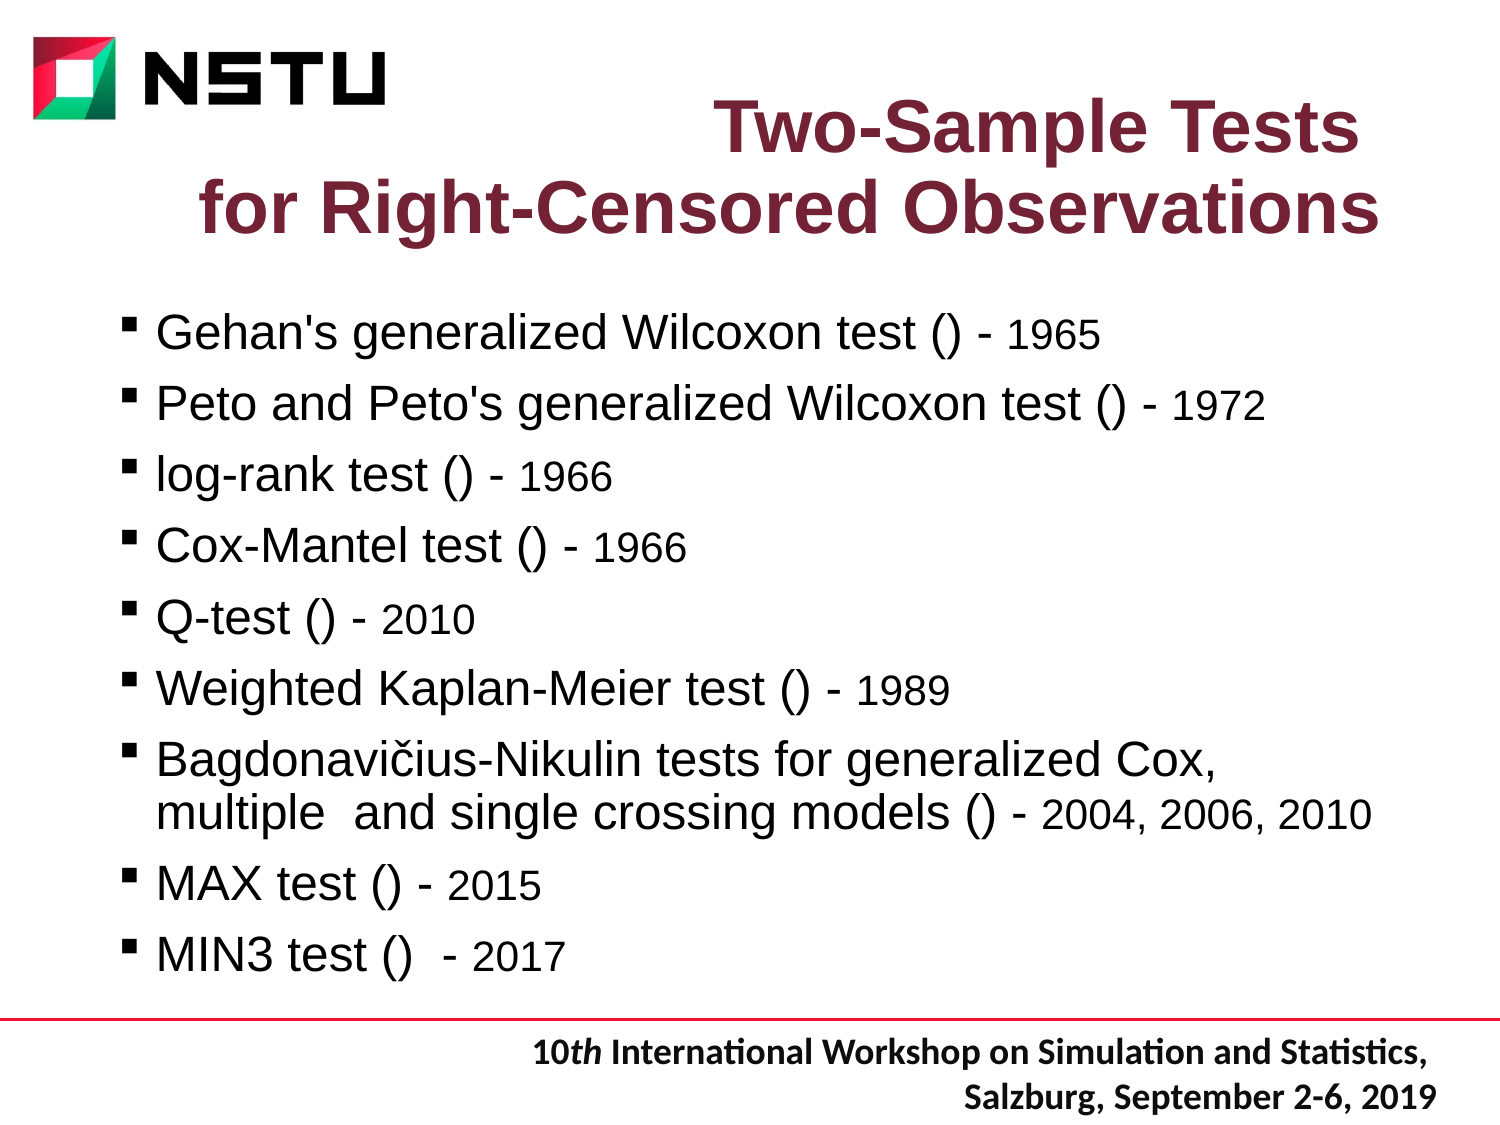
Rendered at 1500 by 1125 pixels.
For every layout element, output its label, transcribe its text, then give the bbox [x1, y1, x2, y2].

text_box 10th International Workshop on Simulation and Statistics, Salzburg, September 2-6, 2019 [71, 1020, 1453, 1125]
picture [33, 0, 385, 157]
title Two-Sample Tests for Right-Censored Observations [103, 59, 1397, 278]
